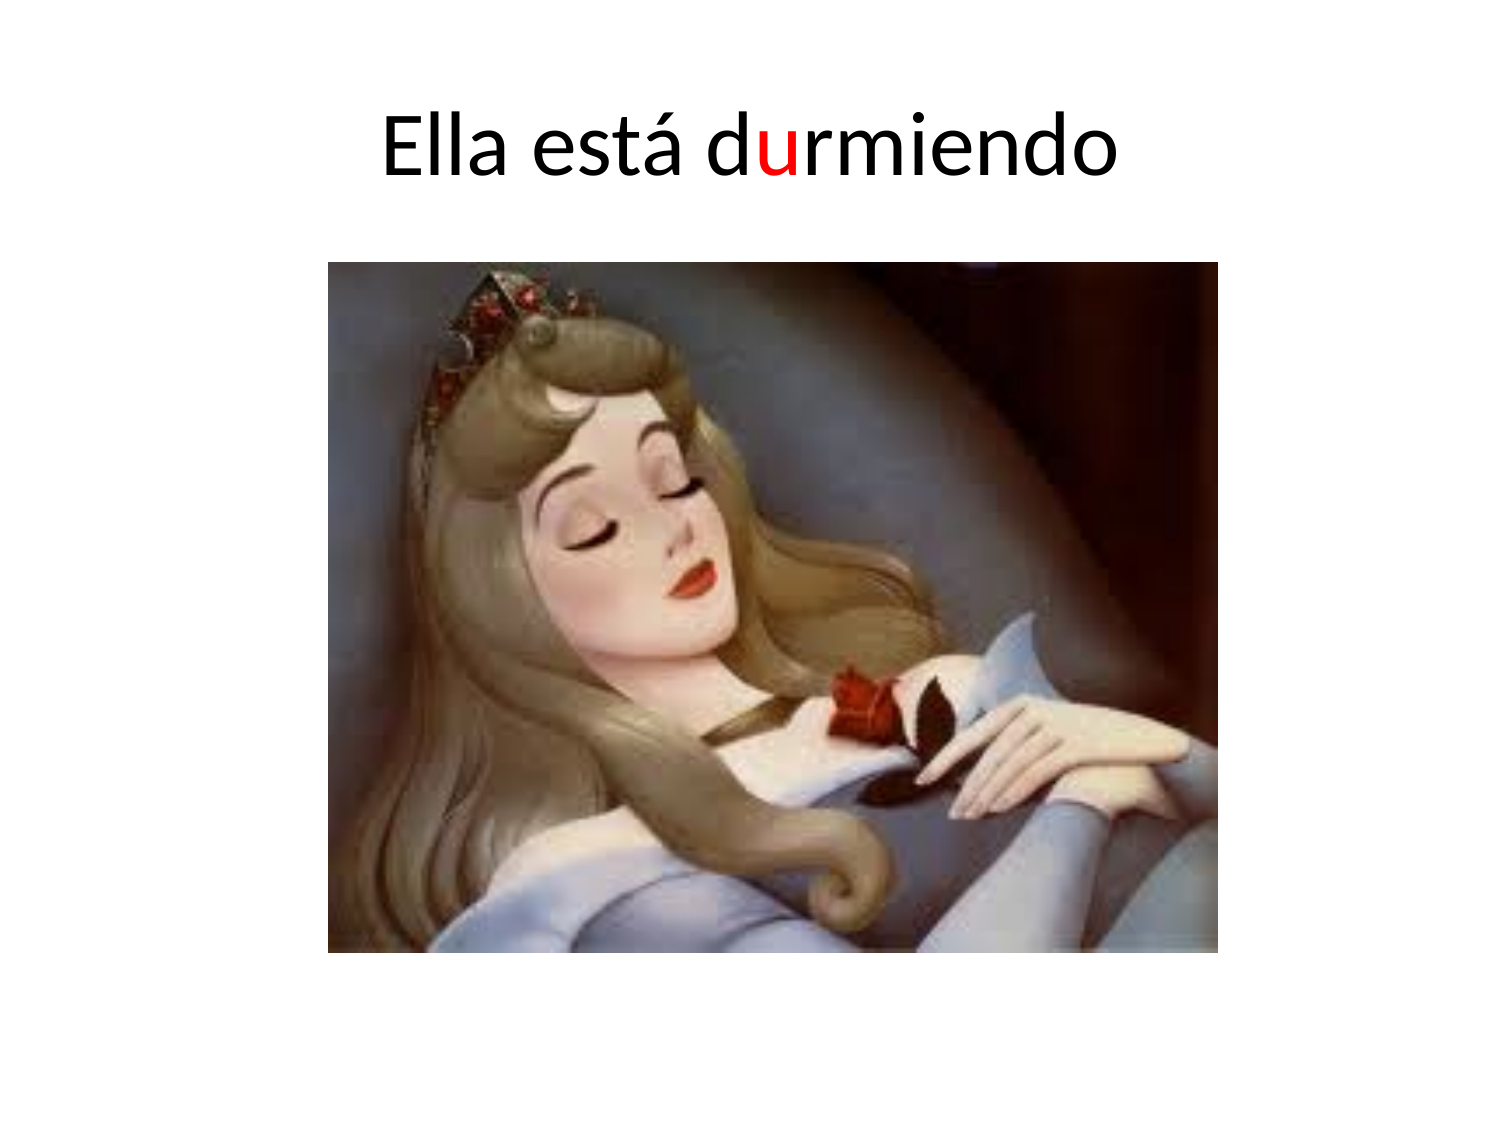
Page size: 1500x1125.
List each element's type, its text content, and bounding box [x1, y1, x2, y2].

title Ella está durmiendo [75, 45, 1425, 233]
picture [328, 262, 1219, 954]
